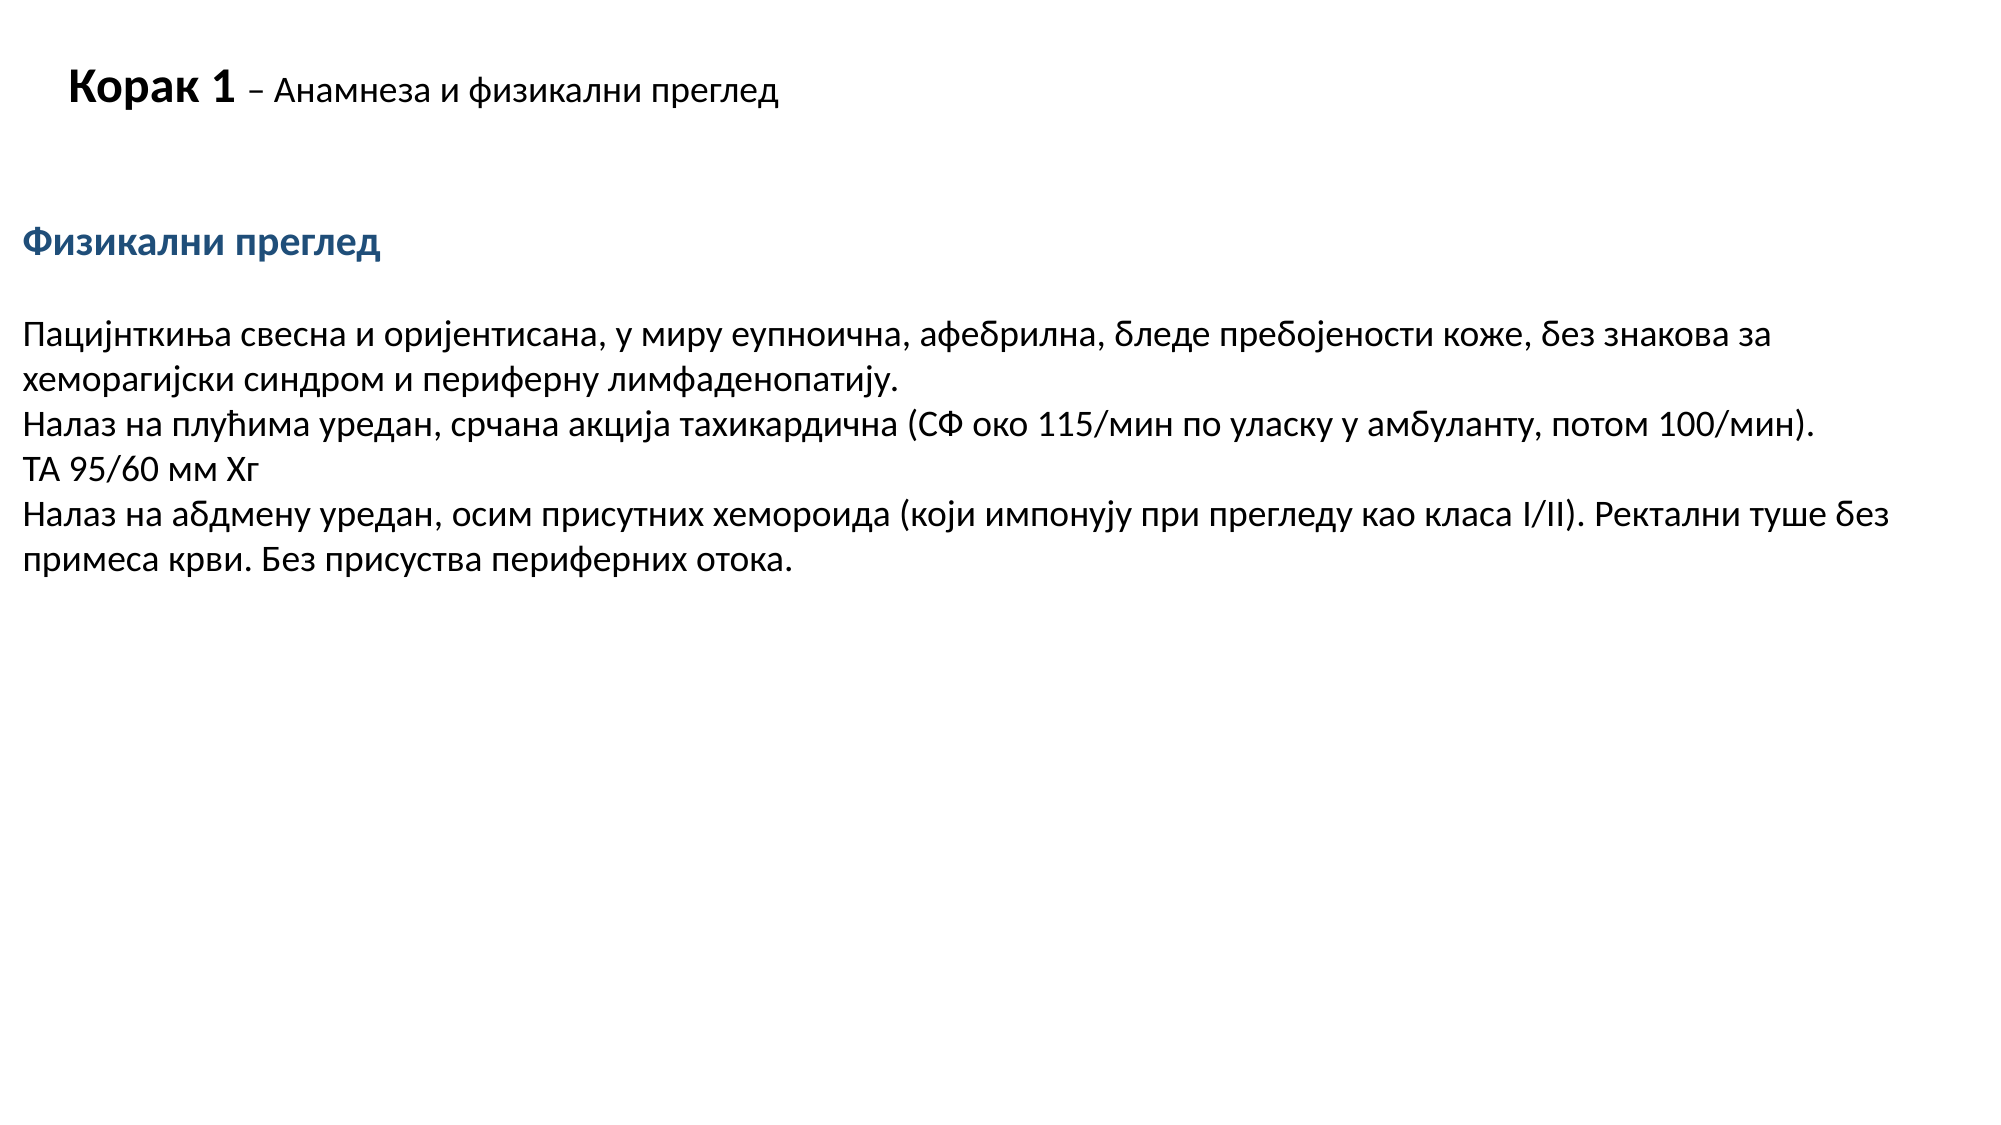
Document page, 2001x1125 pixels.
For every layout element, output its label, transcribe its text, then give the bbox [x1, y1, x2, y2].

text_box Корак 1 – Анамнеза и физикални преглед [53, 45, 795, 121]
text_box Физикални преглед Пацијнткиња свесна и оријентисана, у миру еупноична, афебрилна, бледе пребојености коже, без знакова за хеморагијски синдром и периферну лимфаденопатију. Налаз на плућима уредан, срчана акција тахикардична (СФ око 115/мин по уласку у амбуланту, потом 100/мин). ТА 95/60 мм Хг Налаз на абдмену уредан, осим присутних хемороида (који импонују при прегледу као класа I/II). Ректални туше без примеса крви. Без присуства периферних отока. [7, 206, 1906, 632]
